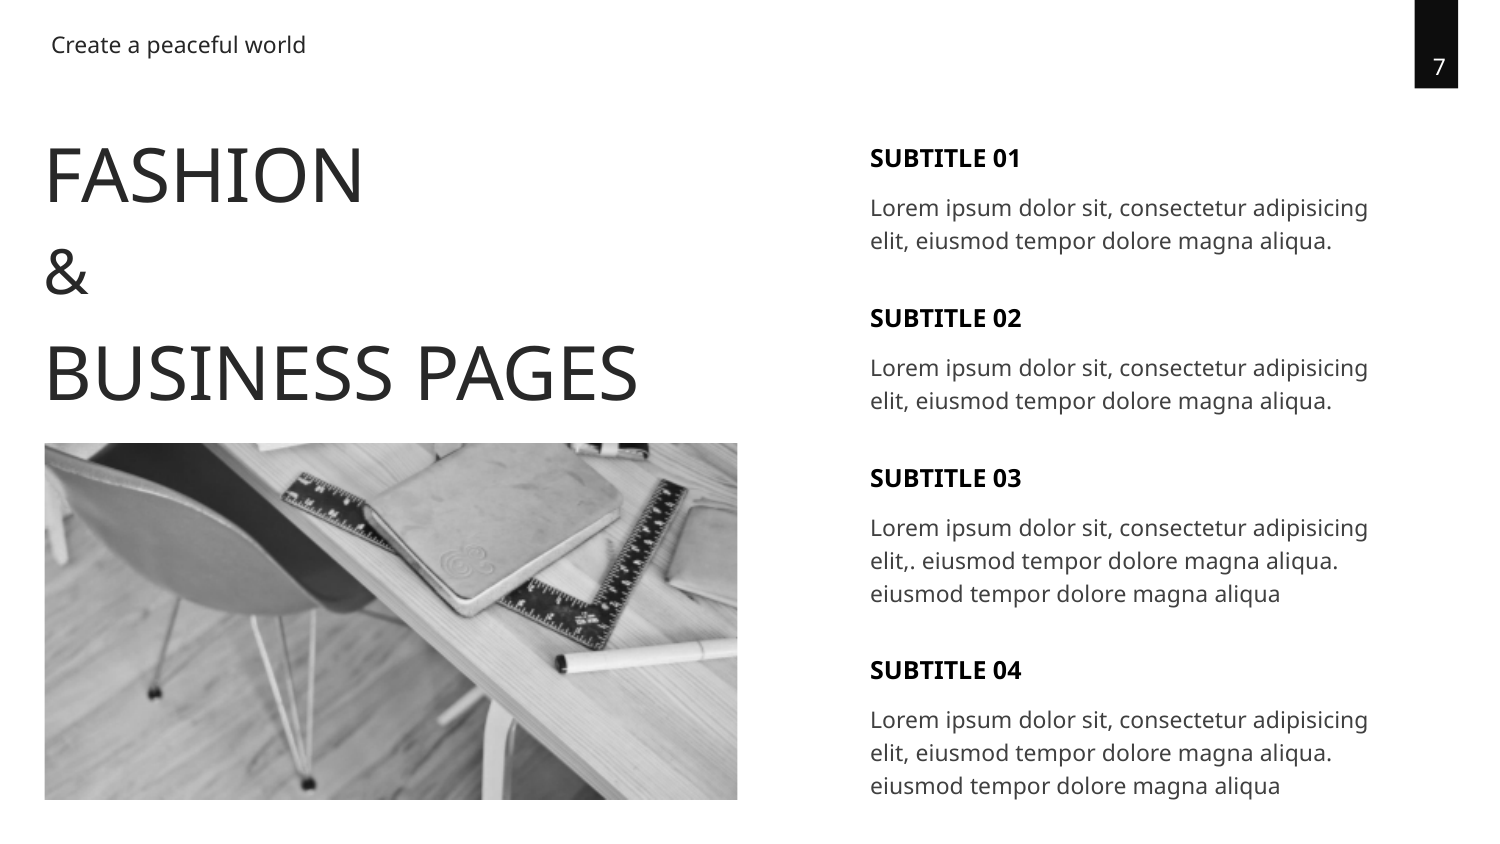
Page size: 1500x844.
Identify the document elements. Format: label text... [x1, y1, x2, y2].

slide_number 7 [1398, 0, 1480, 319]
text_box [855, 295, 1412, 423]
text_box FASHION & BUSINESS PAGES [32, 104, 813, 422]
text_box Create a peaceful world [39, 25, 413, 64]
picture [44, 443, 738, 800]
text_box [855, 135, 1412, 263]
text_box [855, 647, 1412, 808]
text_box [855, 455, 1412, 617]
